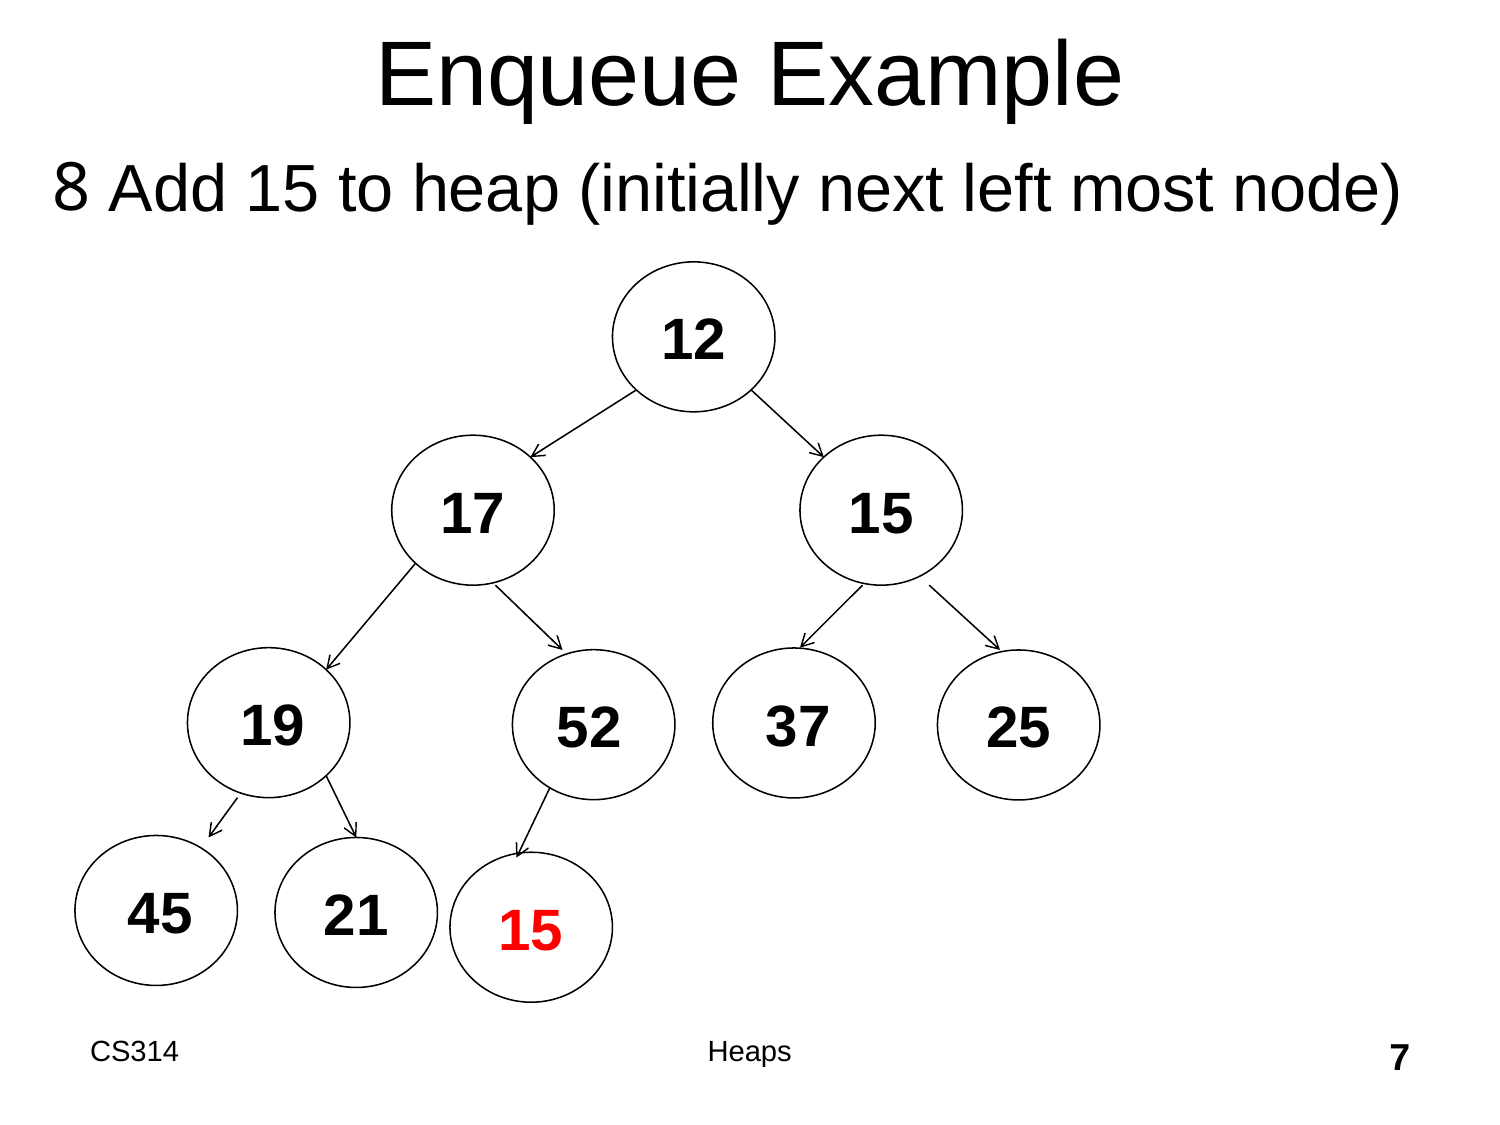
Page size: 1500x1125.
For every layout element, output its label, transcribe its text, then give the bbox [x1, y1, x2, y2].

text_box [799, 435, 963, 586]
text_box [516, 787, 551, 858]
text_box [391, 435, 555, 586]
text_box 45 [113, 867, 208, 953]
list Add 15 to heap (initially next left most node) [37, 137, 1463, 1038]
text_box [799, 584, 863, 648]
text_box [495, 584, 563, 651]
text_box 52 [542, 681, 637, 767]
text_box 17 [425, 467, 521, 552]
text_box 37 [750, 680, 846, 766]
slide_number 7 [1112, 1024, 1426, 1101]
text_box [325, 562, 416, 670]
text_box [187, 647, 350, 798]
text_box 21 [308, 869, 404, 955]
text_box [612, 261, 775, 412]
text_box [750, 389, 824, 458]
text_box [712, 647, 876, 798]
title Enqueue Example [112, 0, 1388, 137]
text_box 15 [833, 467, 929, 552]
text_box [325, 775, 357, 838]
text_box [74, 835, 238, 986]
text_box 25 [971, 682, 1067, 767]
footer Heaps [462, 1024, 1038, 1101]
text_box 15 [483, 884, 579, 970]
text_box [208, 797, 238, 838]
text_box [937, 649, 1100, 800]
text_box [530, 389, 637, 458]
text_box 19 [225, 680, 321, 765]
text_box [449, 854, 613, 1003]
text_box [928, 584, 1001, 651]
text_box [274, 837, 438, 988]
text_box 12 [646, 294, 742, 379]
text_box [512, 649, 675, 800]
slide_number CS314 [74, 1024, 451, 1101]
